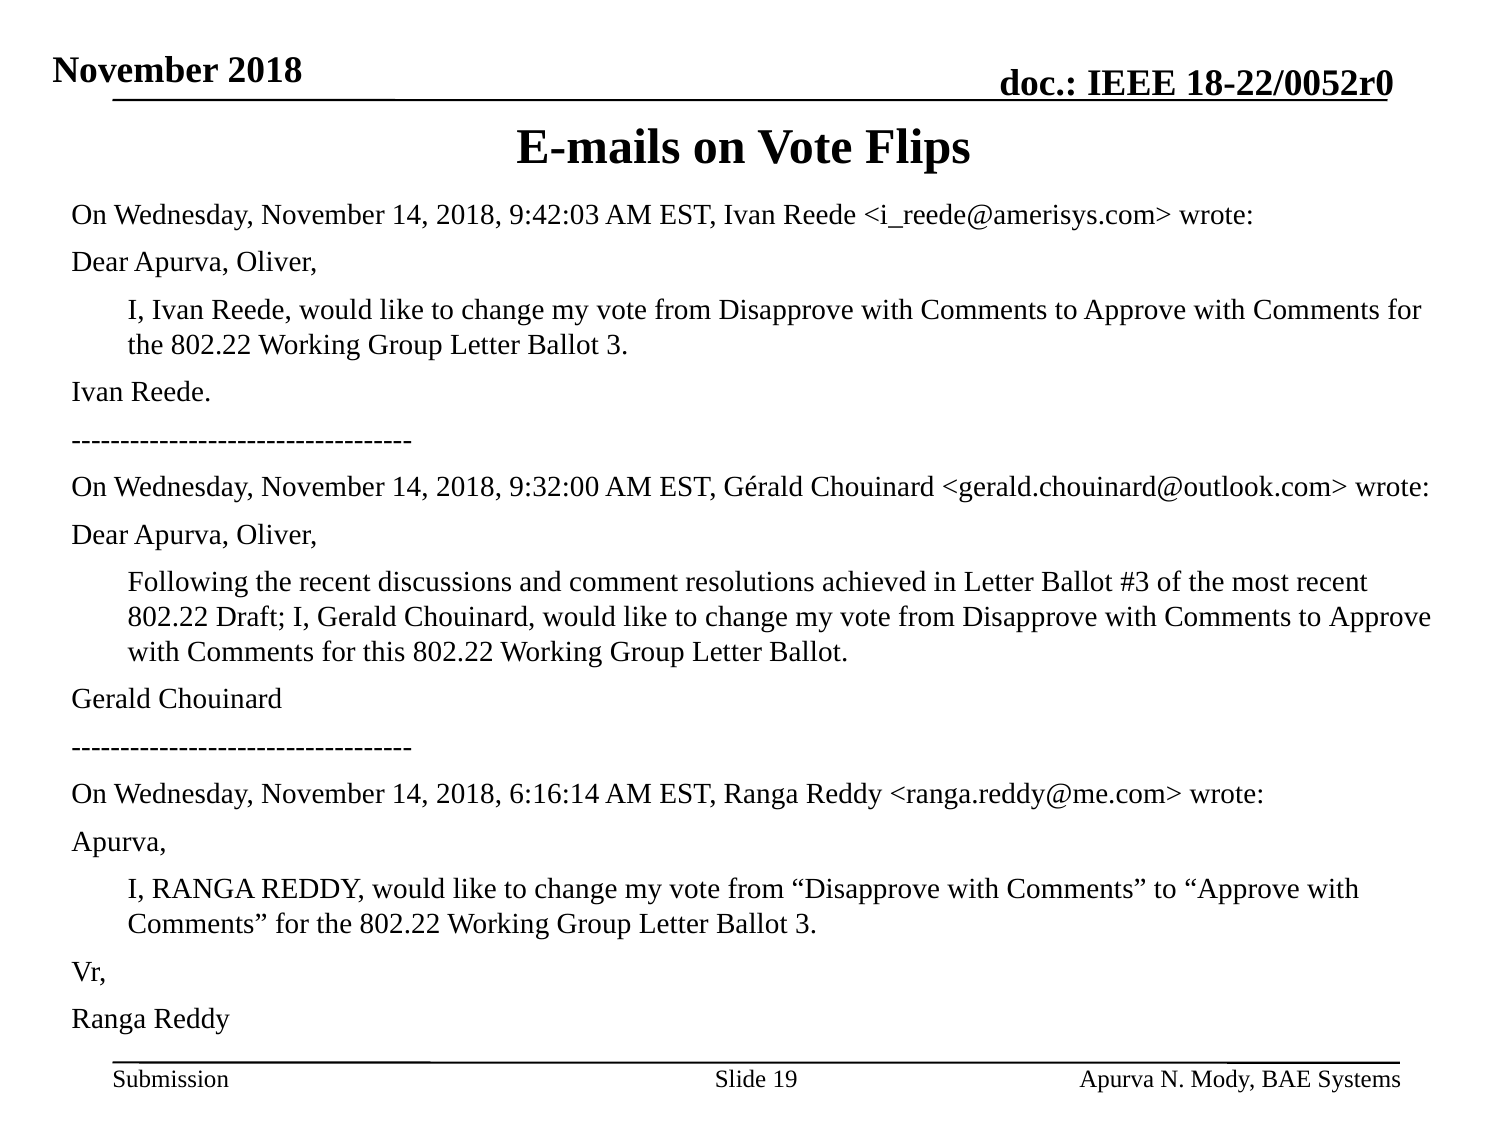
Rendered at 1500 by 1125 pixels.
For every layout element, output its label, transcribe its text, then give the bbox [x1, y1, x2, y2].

list On Wednesday, November 14, 2018, 9:42:03 AM EST, Ivan Reede <i_reede@amerisys.com> wrote: Dear Apurva, Oliver, I, Ivan Reede, would like to change my vote from Disapprove with Comments to Approve with Comments for the 802.22 Working Group Letter Ballot 3. Ivan Reede. ----------------------------------- On Wednesday, November 14, 2018, 9:32:00 AM EST, Gérald Chouinard <gerald.chouinard@outlook.com> wrote: Dear Apurva, Oliver, Following the recent discussions and comment resolutions achieved in Letter Ballot #3 of the most recent 802.22 Draft; I, Gerald Chouinard, would like to change my vote from Disapprove with Comments to Approve with Comments for this 802.22 Working Group Letter Ballot. Gerald Chouinard ----------------------------------- On Wednesday, November 14, 2018, 6:16:14 AM EST, Ranga Reddy <ranga.reddy@me.com> wrote: Apurva, I, RANGA REDDY, would like to change my vote from “Disapprove with Comments” to “Approve with Comments” for the 802.22 Working Group Letter Ballot 3. Vr, Ranga Reddy [56, 187, 1457, 988]
title E-mails on Vote Flips [37, 99, 1451, 188]
text_box Slide 19 [675, 1062, 838, 1093]
footer Apurva N. Mody, BAE Systems [878, 1061, 1402, 1093]
